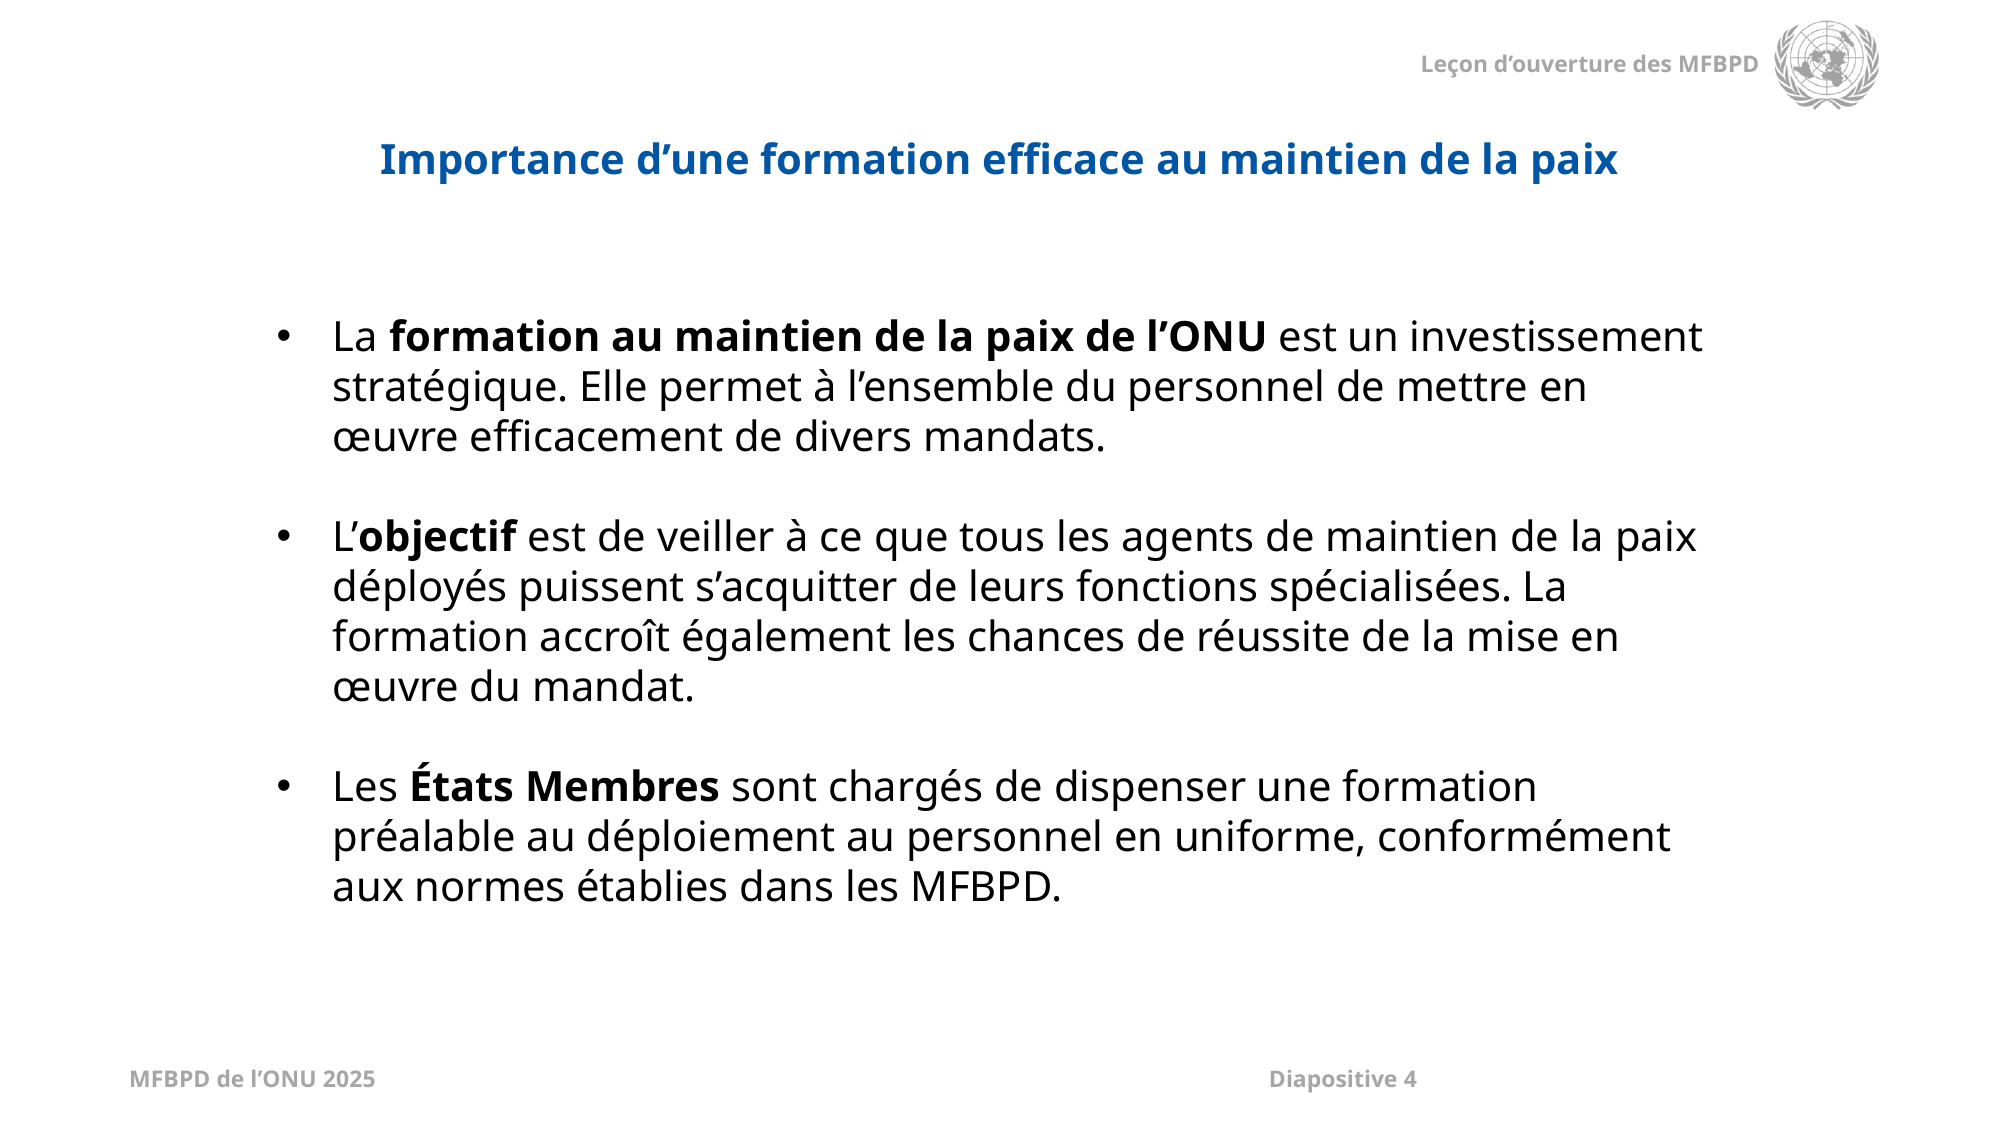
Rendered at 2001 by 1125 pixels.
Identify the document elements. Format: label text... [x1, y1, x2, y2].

text_box La formation au maintien de la paix de l’ONU est un investissement stratégique. Elle permet à l’ensemble du personnel de mettre en œuvre efficacement de divers mandats. L’objectif est de veiller à ce que tous les agents de maintien de la paix déployés puissent s’acquitter de leurs fonctions spécialisées. La formation accroît également les chances de réussite de la mise en œuvre du mandat. Les États Membres sont chargés de dispenser une formation préalable au déploiement au personnel en uniforme, conformément aux normes établies dans les MFBPD. [261, 302, 1739, 918]
text_box Importance d’une formation efficace au maintien de la paix [261, 124, 1739, 190]
